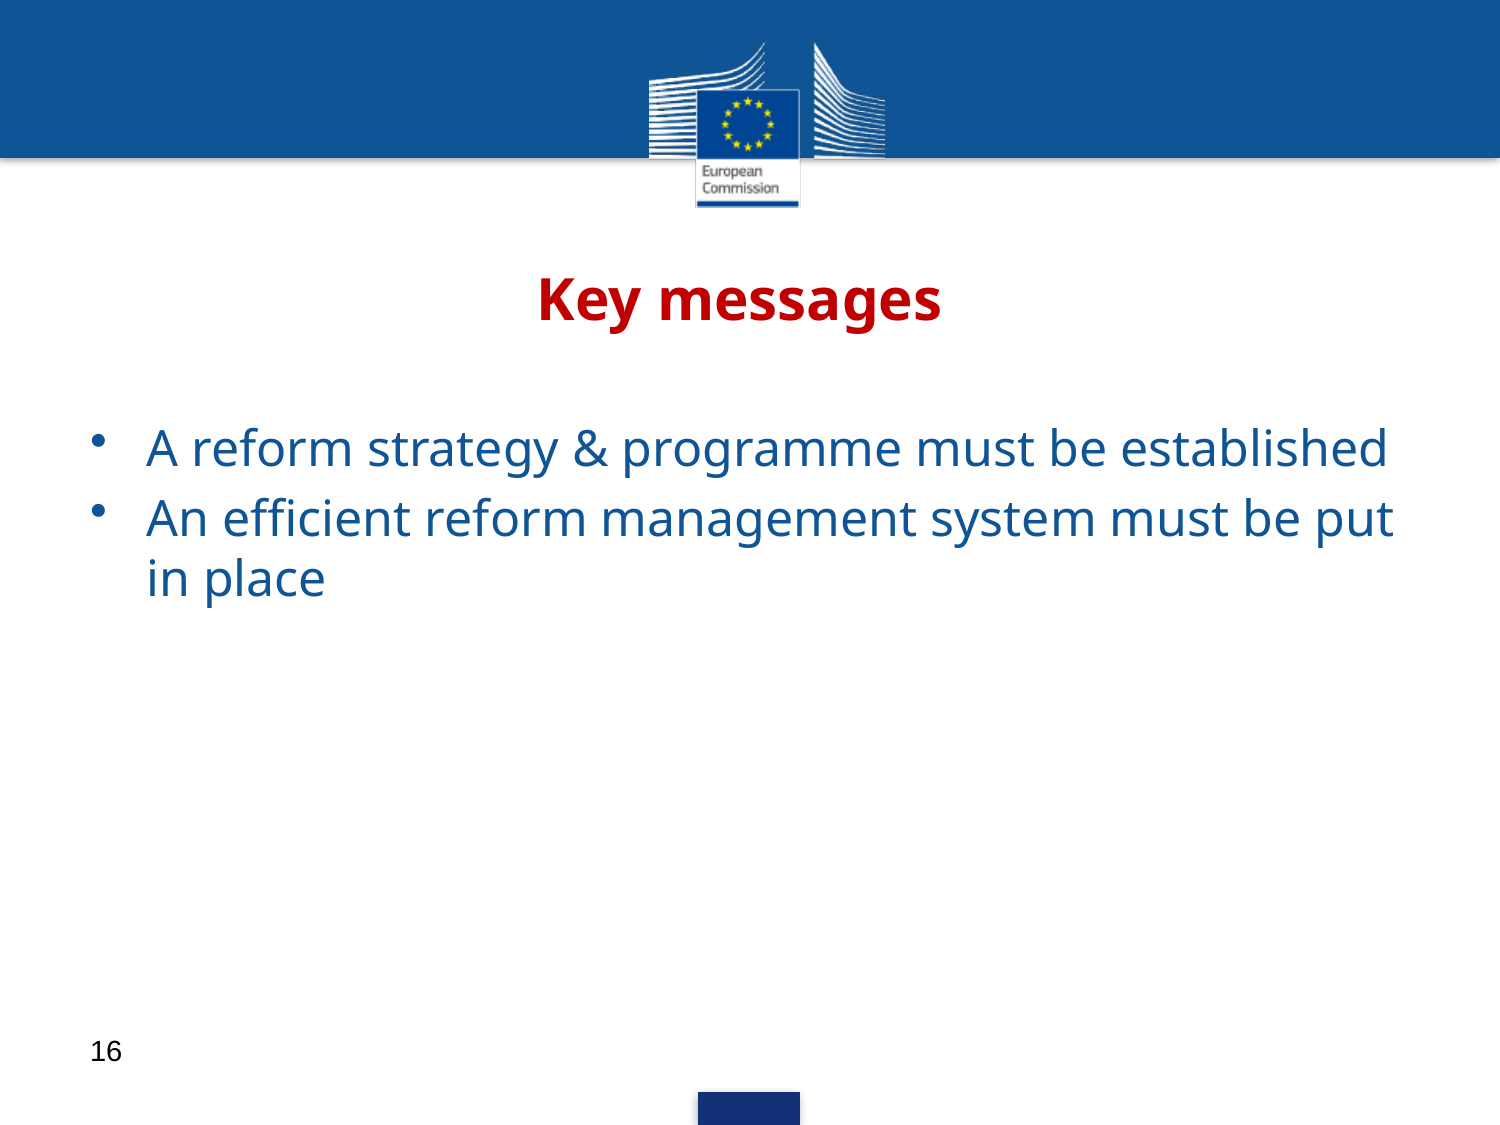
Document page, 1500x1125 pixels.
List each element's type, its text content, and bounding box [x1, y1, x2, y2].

list A reform strategy & programme must be established An efficient reform management system must be put in place [75, 408, 1425, 988]
slide_number 16 [74, 1024, 426, 1103]
picture [649, 42, 885, 208]
title Key messages [64, 219, 1415, 374]
